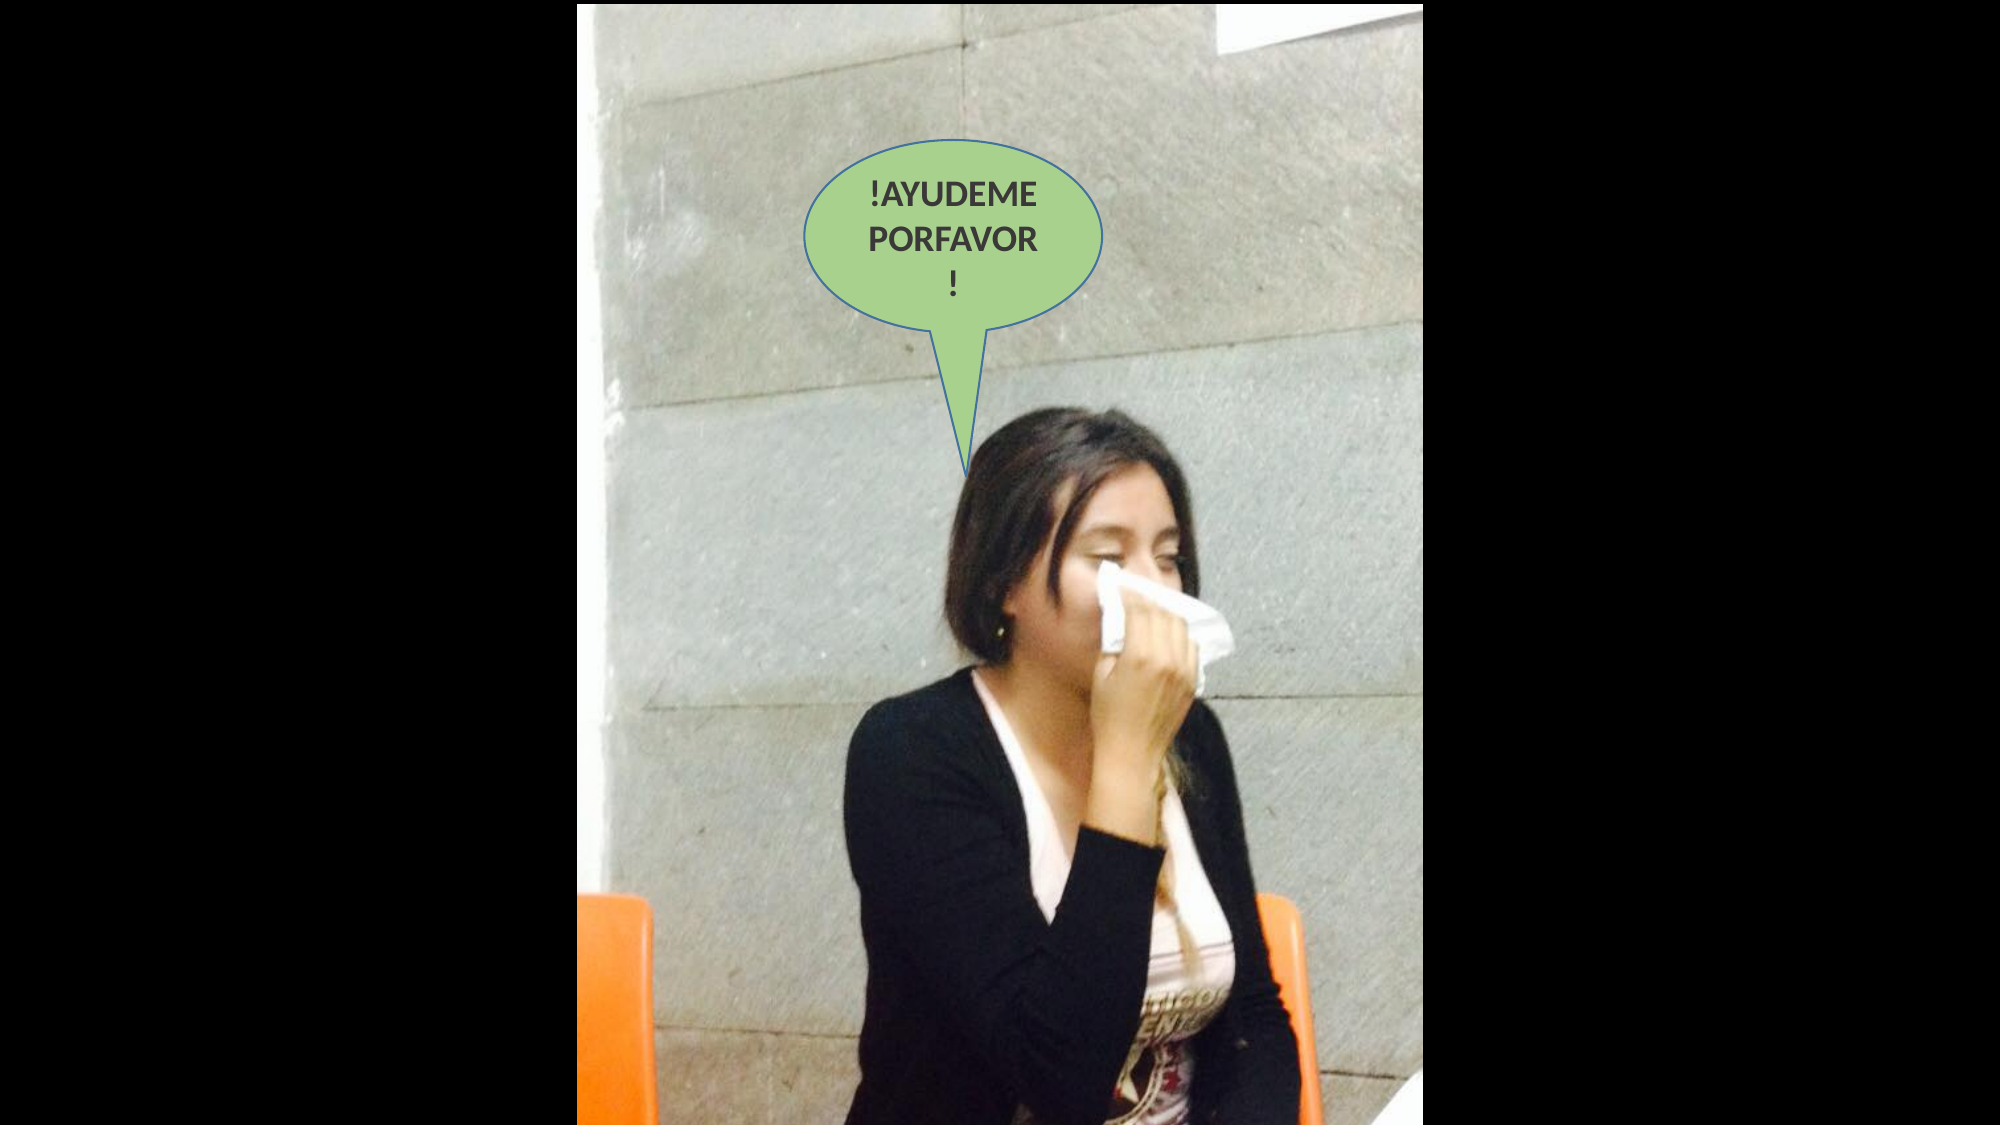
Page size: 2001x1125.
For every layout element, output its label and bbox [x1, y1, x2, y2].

picture [577, 4, 1423, 1125]
